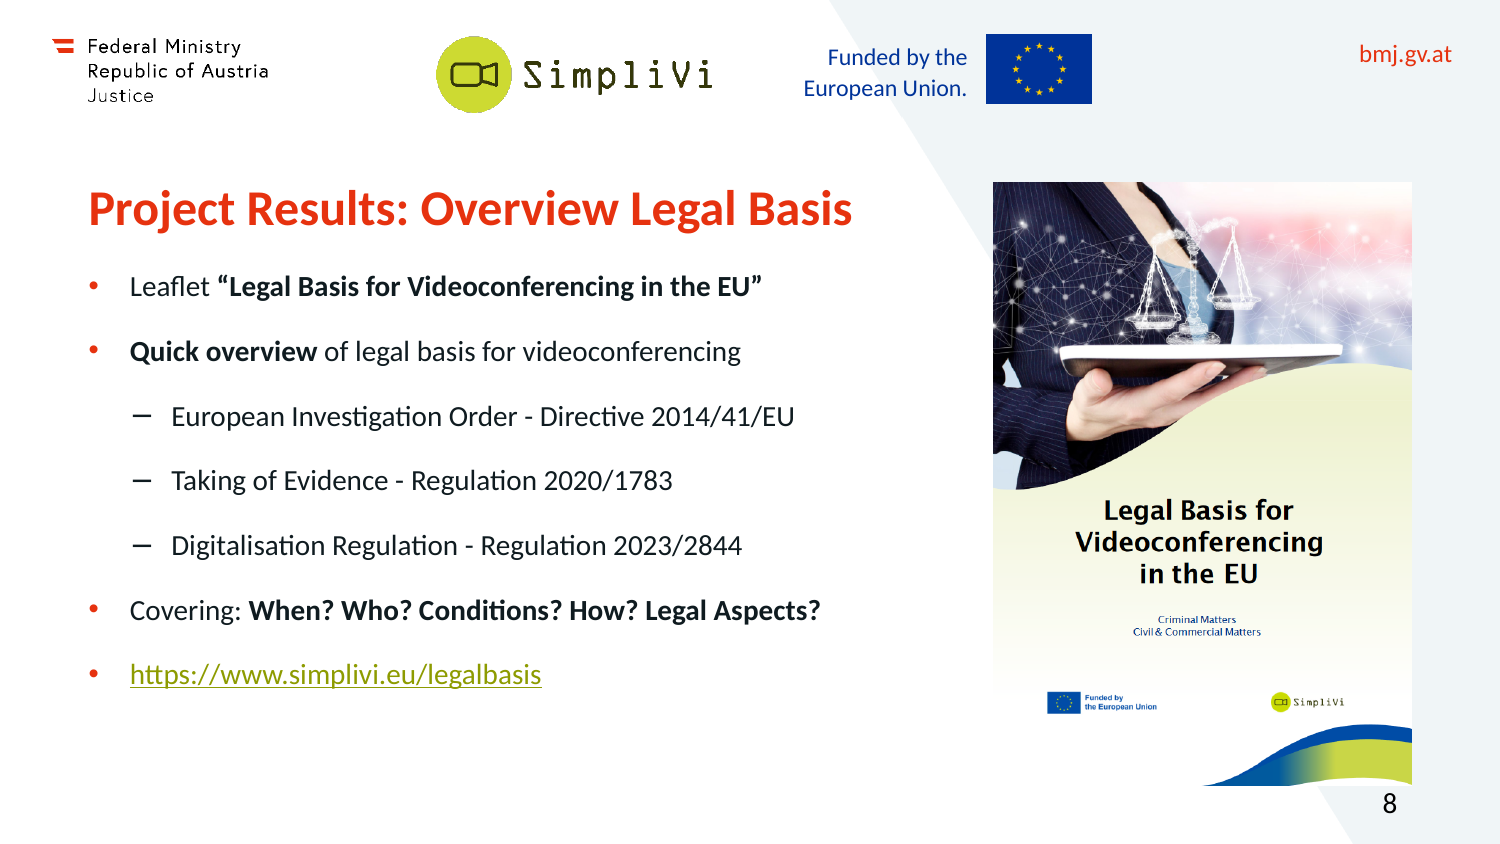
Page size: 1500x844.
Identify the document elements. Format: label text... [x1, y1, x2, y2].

list Leaflet “Legal Basis for Videoconferencing in the EU” Quick overview of legal basis for videoconferencing European Investigation Order - Directive 2014/41/EU Taking of Evidence - Regulation 2020/1783 Digitalisation Regulation - Regulation 2023/2844 Covering: When? Who? Conditions? How? Legal Aspects? https://www.simplivi.eu/legalbasis [88, 267, 990, 756]
slide_number 8 [1239, 795, 1398, 819]
picture [0, 0, 1500, 844]
title Project Results: Overview Legal Basis [88, 173, 1398, 267]
